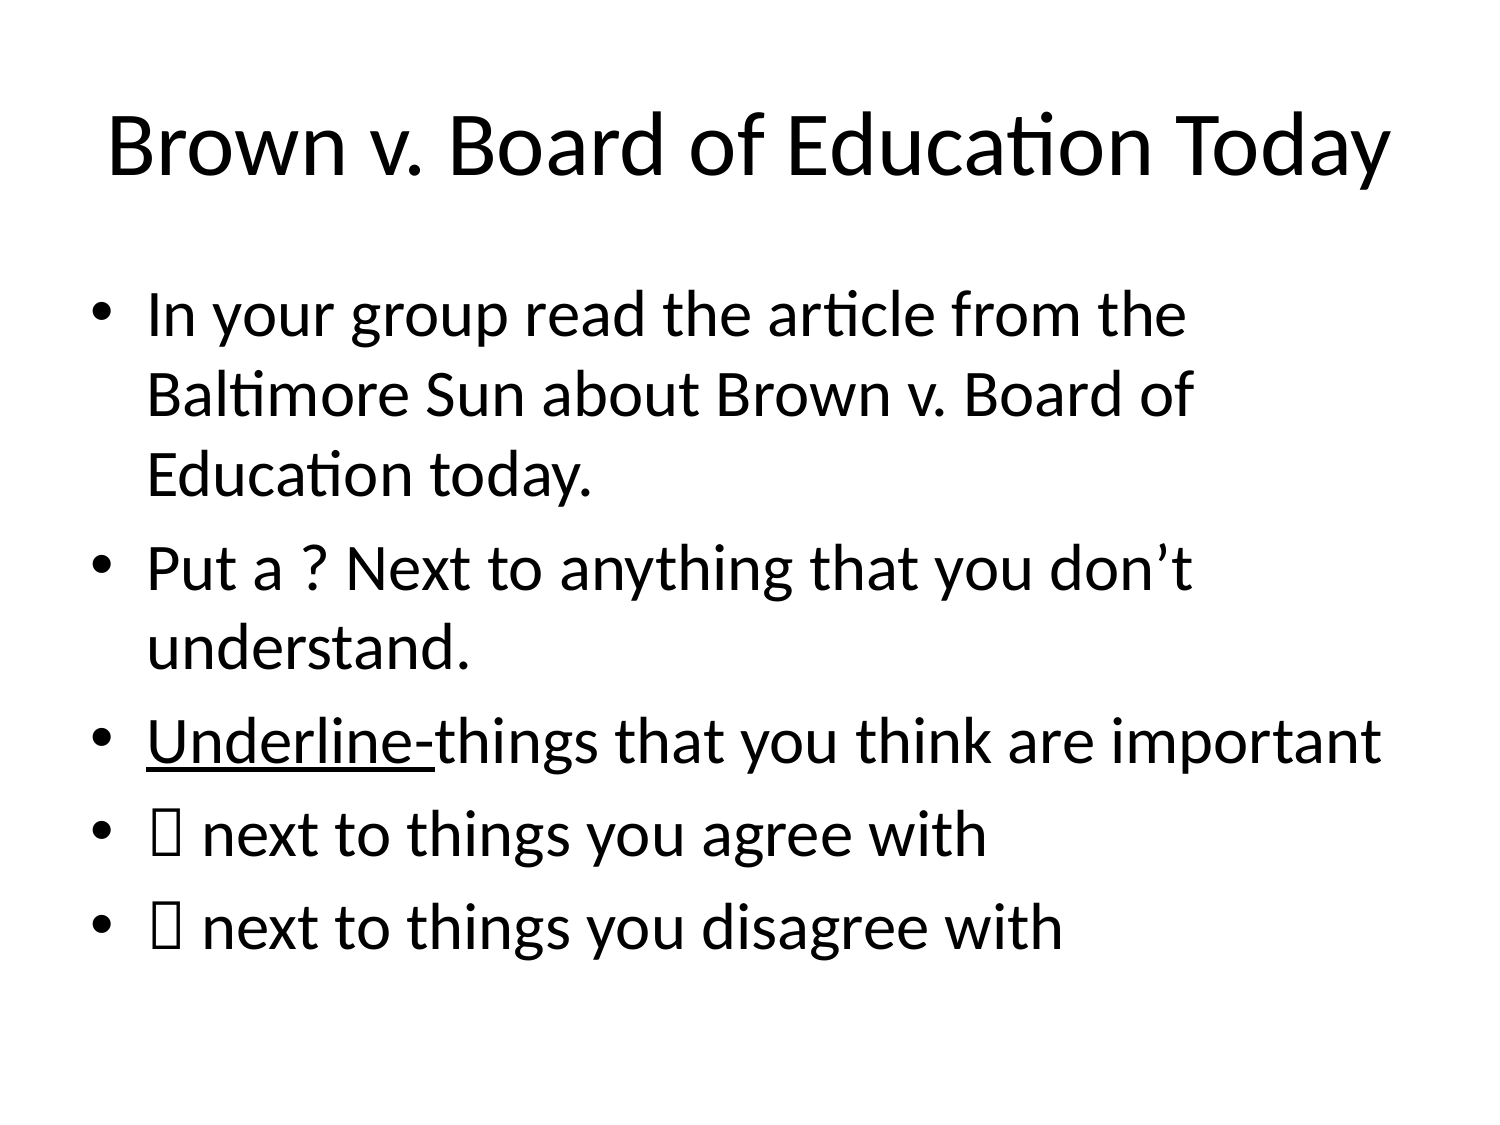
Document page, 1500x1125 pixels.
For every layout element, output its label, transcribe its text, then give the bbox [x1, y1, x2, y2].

list In your group read the article from the Baltimore Sun about Brown v. Board of Education today. Put a ? Next to anything that you don’t understand. Underline-things that you think are important  next to things you agree with  next to things you disagree with [75, 262, 1425, 1005]
title Brown v. Board of Education Today [75, 45, 1425, 233]
